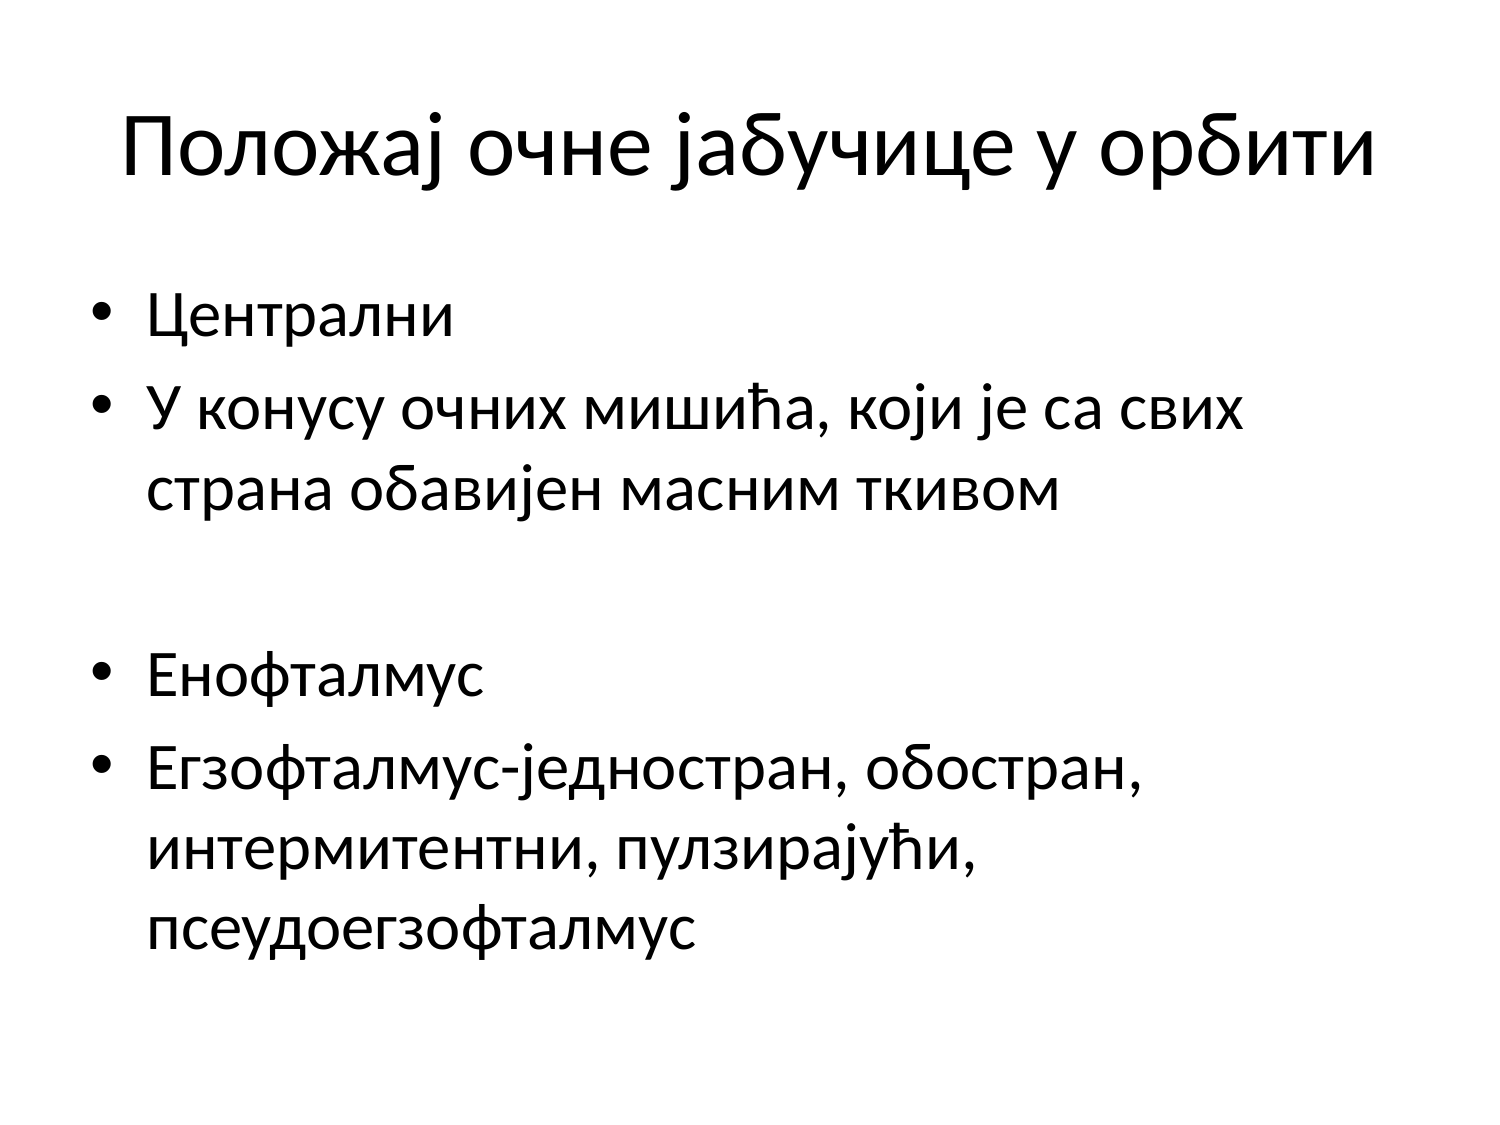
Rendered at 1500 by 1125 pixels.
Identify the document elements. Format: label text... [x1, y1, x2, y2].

list Централни У конусу очних мишића, који је са свих страна обавијен масним ткивом Енофталмус Егзофталмус-једностран, обостран, интермитентни, пулзирајући, псеудоегзофталмус [75, 262, 1425, 1005]
title Положај очне јабучице у орбити [75, 45, 1425, 233]
